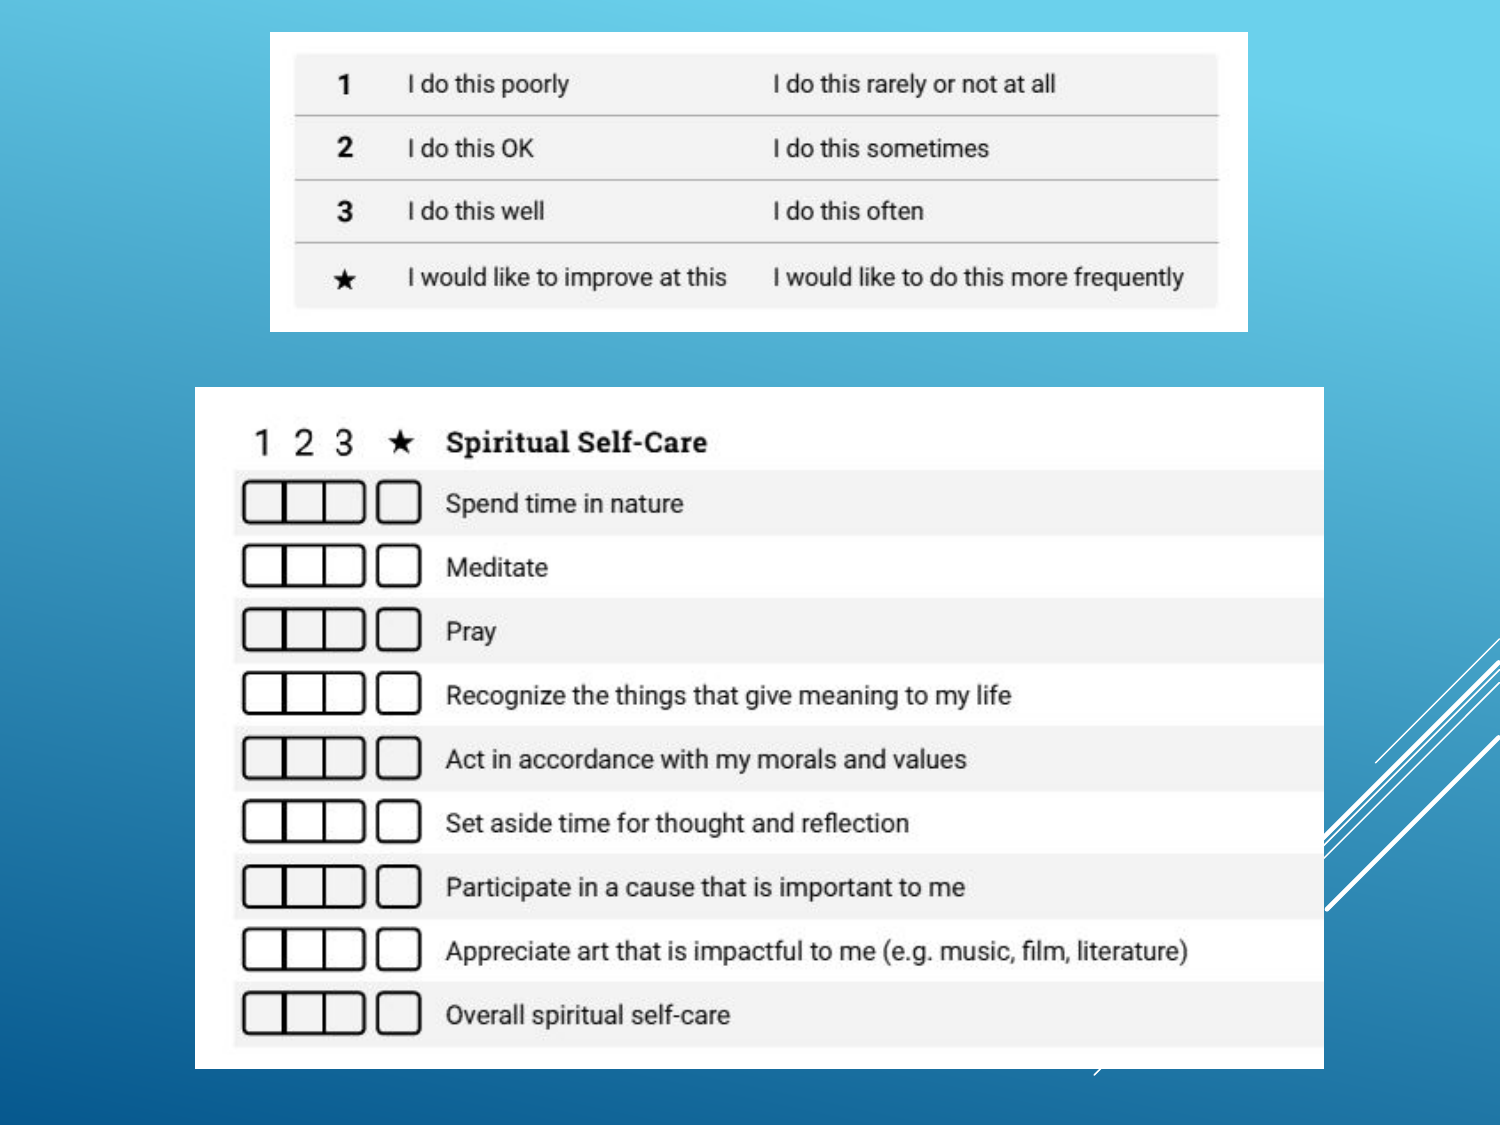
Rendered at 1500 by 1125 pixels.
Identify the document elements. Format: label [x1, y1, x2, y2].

picture [194, 387, 1324, 1069]
picture [270, 32, 1248, 332]
